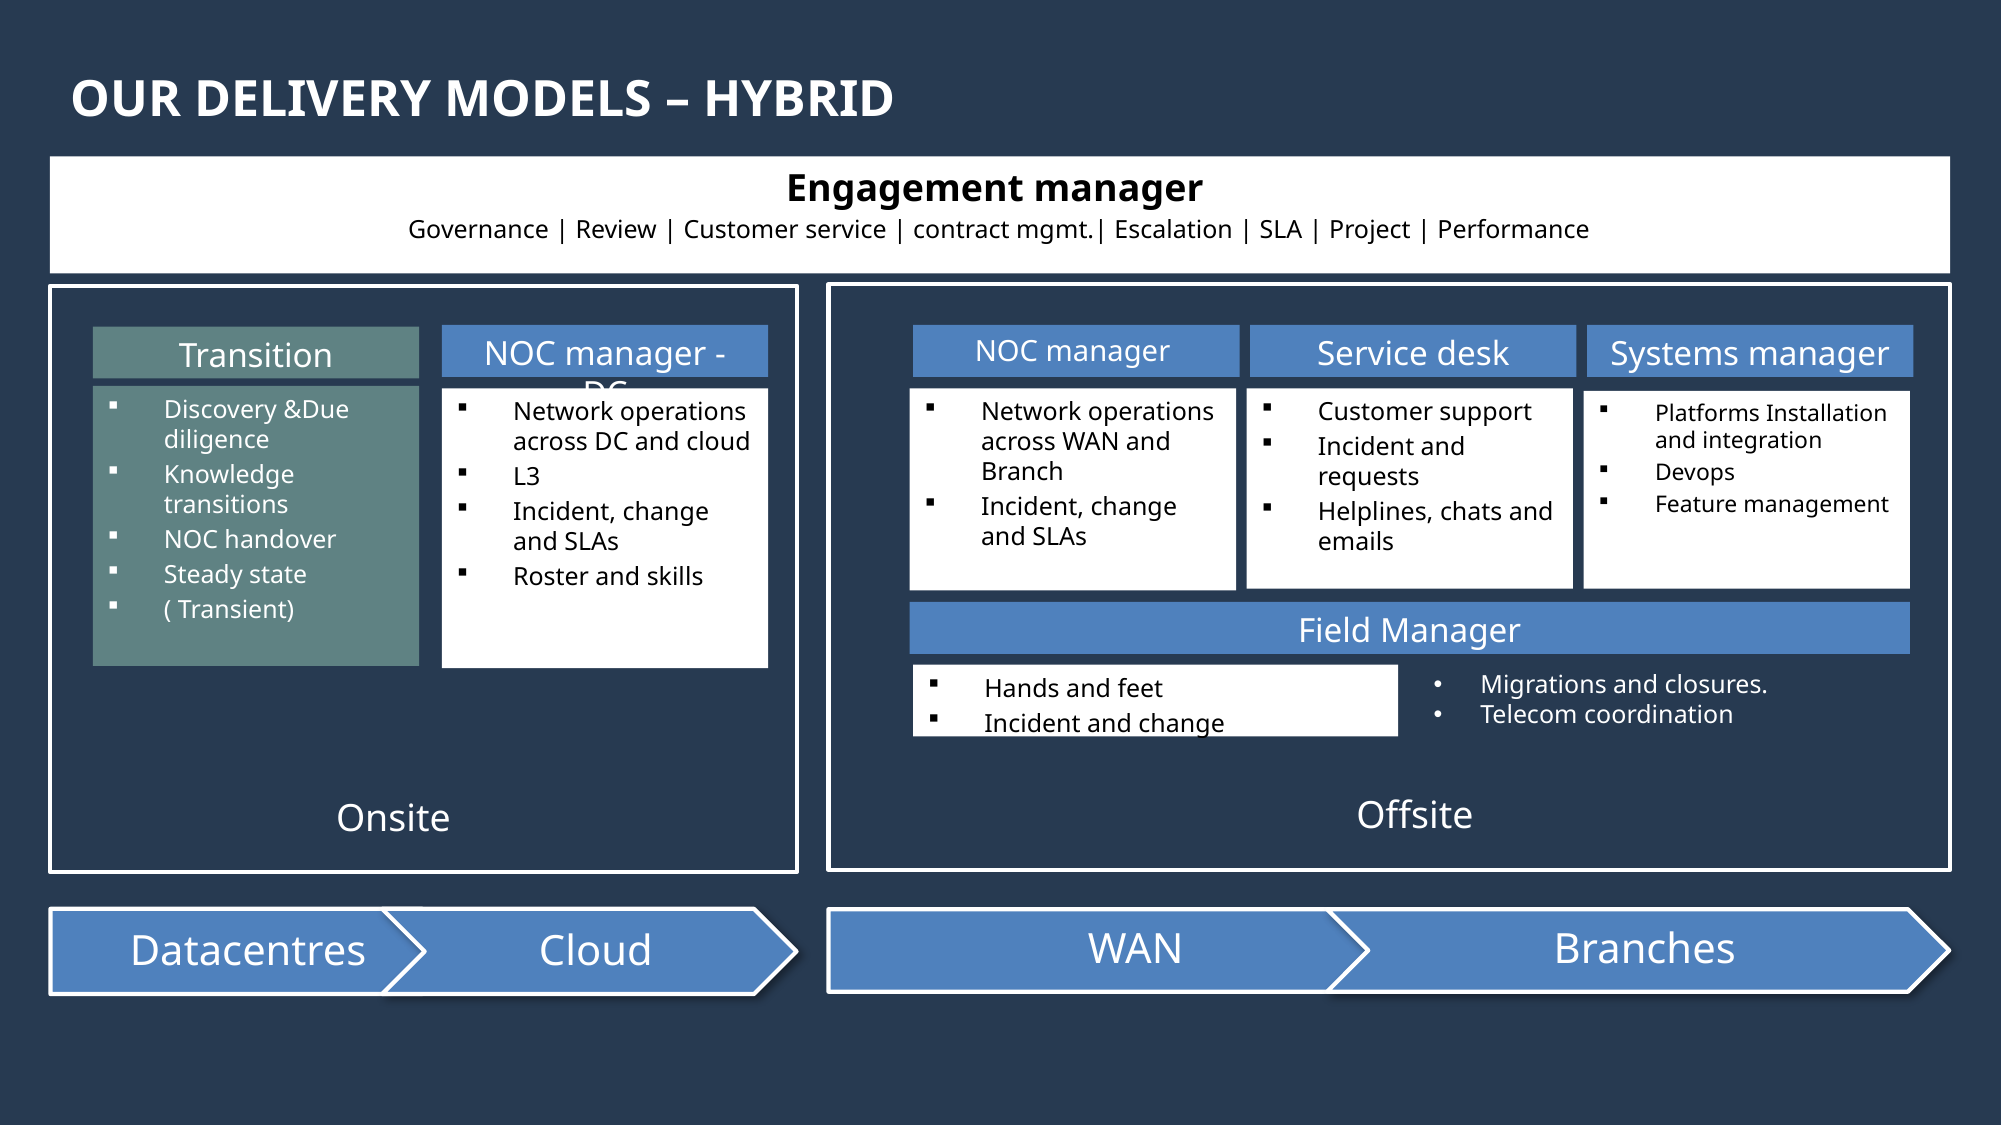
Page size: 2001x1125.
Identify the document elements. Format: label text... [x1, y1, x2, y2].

text_box Offsite [1341, 783, 1489, 844]
text_box [48, 284, 799, 874]
text_box Engagement manager Governance | Review | Customer service | contract mgmt.| Escalation | SLA | Project | Performance [48, 154, 1952, 276]
text_box [826, 282, 1952, 872]
text_box Onsite [321, 786, 466, 847]
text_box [49, 908, 798, 995]
title OUR DELIVERY MODELS – HYBRID [70, 0, 1930, 154]
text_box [828, 908, 1951, 992]
